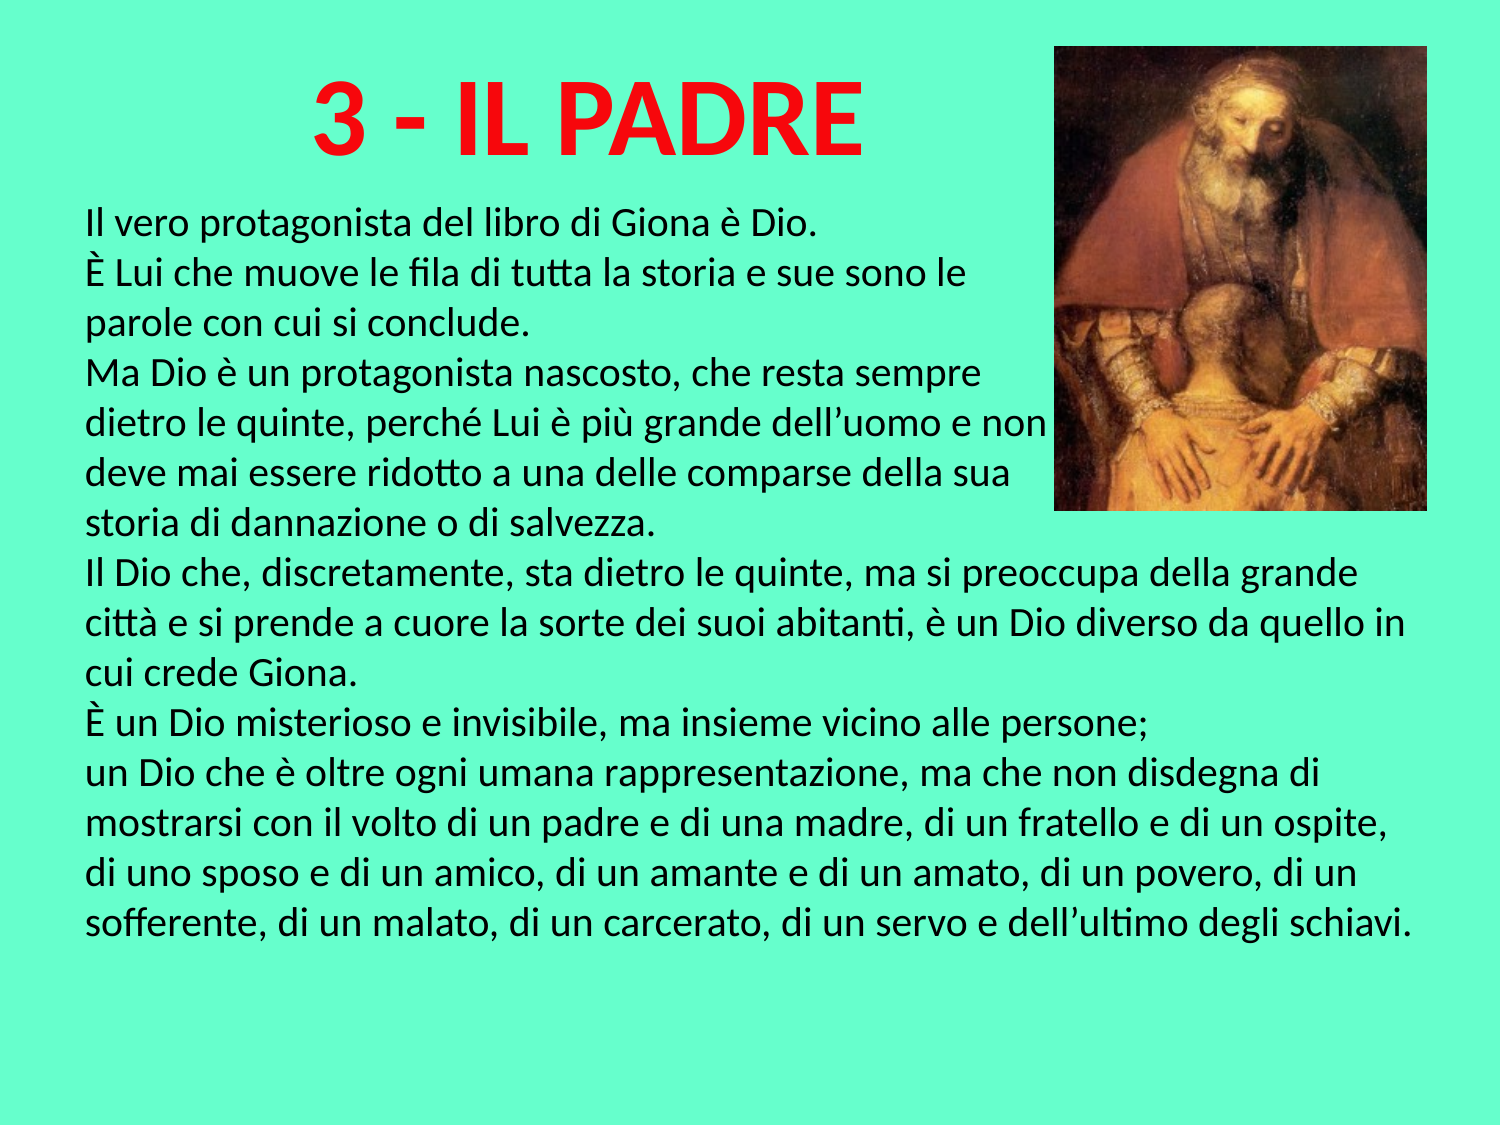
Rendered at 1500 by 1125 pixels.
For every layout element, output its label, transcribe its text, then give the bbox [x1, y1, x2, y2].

picture [1054, 46, 1427, 512]
text_box 3 - IL PADRE [295, 35, 881, 186]
text_box Il vero protagonista del libro di Giona è Dio. È Lui che muove le ﬁla di tutta la storia e sue sono le parole con cui si conclude. Ma Dio è un protagonista nascosto, che resta sempre dietro le quinte, perché Lui è più grande dell’uomo e non deve mai essere ridotto a una delle comparse della sua storia di dannazione o di salvezza. Il Dio che, discretamente, sta dietro le quinte, ma si preoccupa della grande città e si prende a cuore la sorte dei suoi abitanti, è un Dio diverso da quello in cui crede Giona. È un Dio misterioso e invisibile, ma insieme vicino alle persone; un Dio che è oltre ogni umana rappresentazione, ma che non disdegna di mostrarsi con il volto di un padre e di una madre, di un fratello e di un ospite, di uno sposo e di un amico, di un amante e di un amato, di un povero, di un sofferente, di un malato, di un carcerato, di un servo e dell’ultimo degli schiavi. [70, 187, 1430, 1003]
